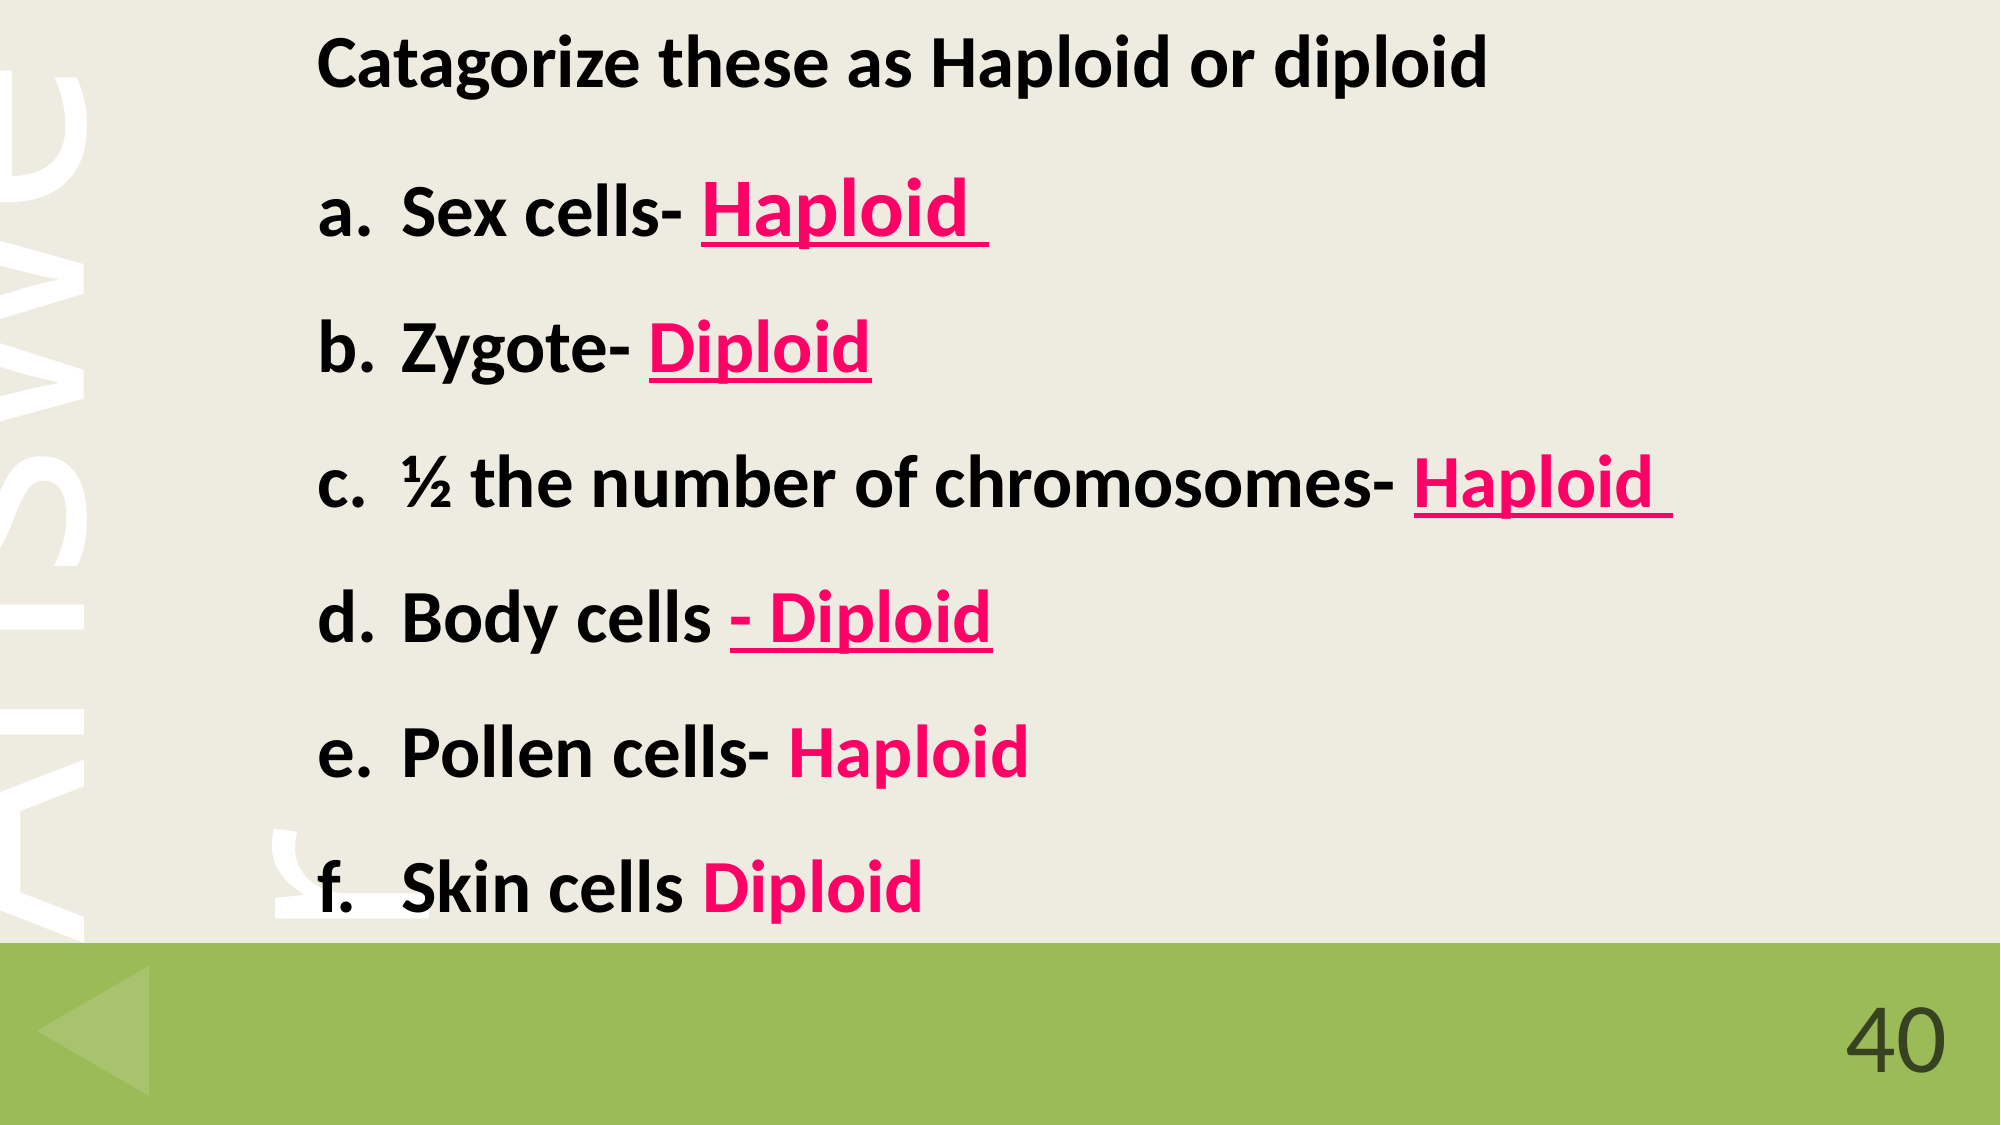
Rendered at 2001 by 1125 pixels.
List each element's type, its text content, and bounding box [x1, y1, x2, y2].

list 40 [1494, 967, 1963, 1097]
list Catagorize these as Haploid or diploid Sex cells- Haploid Zygote- Diploid ½ the number of chromosomes- Haploid Body cells - Diploid Pollen cells- Haploid Skin cells Diploid [302, 57, 1916, 974]
